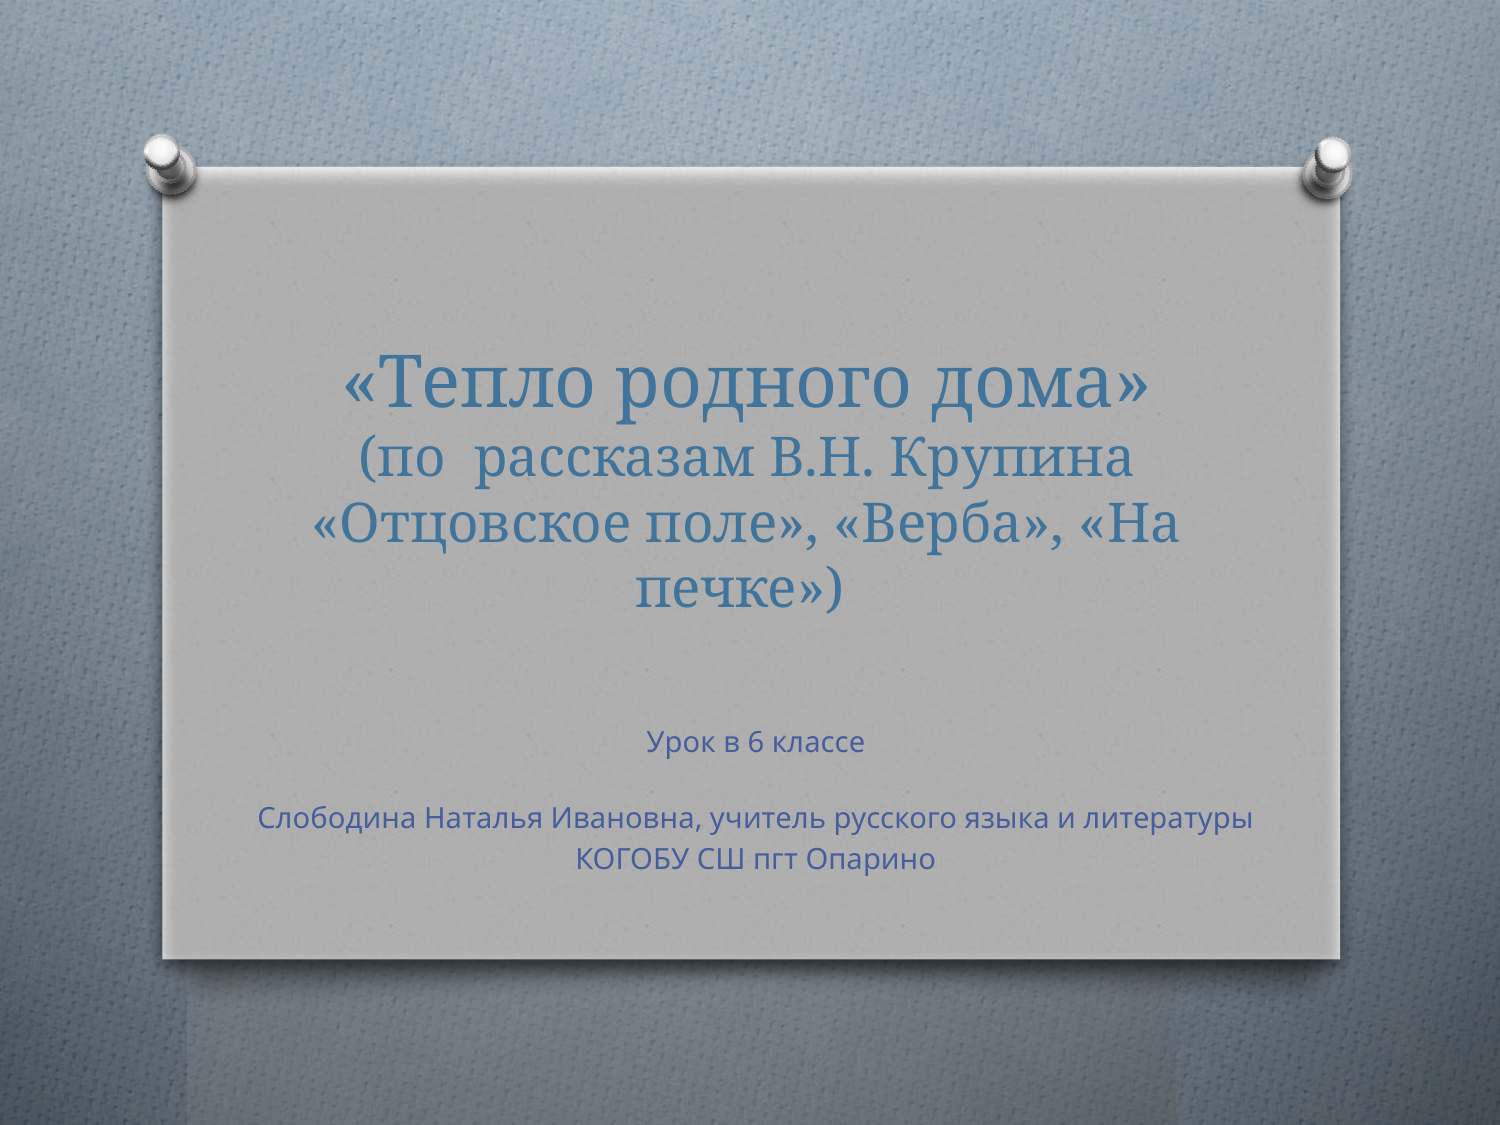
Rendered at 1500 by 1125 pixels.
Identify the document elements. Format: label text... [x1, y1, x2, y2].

subtitle Урок в 6 классе Слободина Наталья Ивановна, учитель русского языка и литературы КОГОБУ СШ пгт Опарино [242, 716, 1270, 894]
picture [112, 100, 235, 224]
title «Тепло родного дома» (по рассказам В.Н. Крупина «Отцовское поле», «Верба», «На печке») [277, 326, 1217, 627]
picture [1274, 109, 1396, 230]
